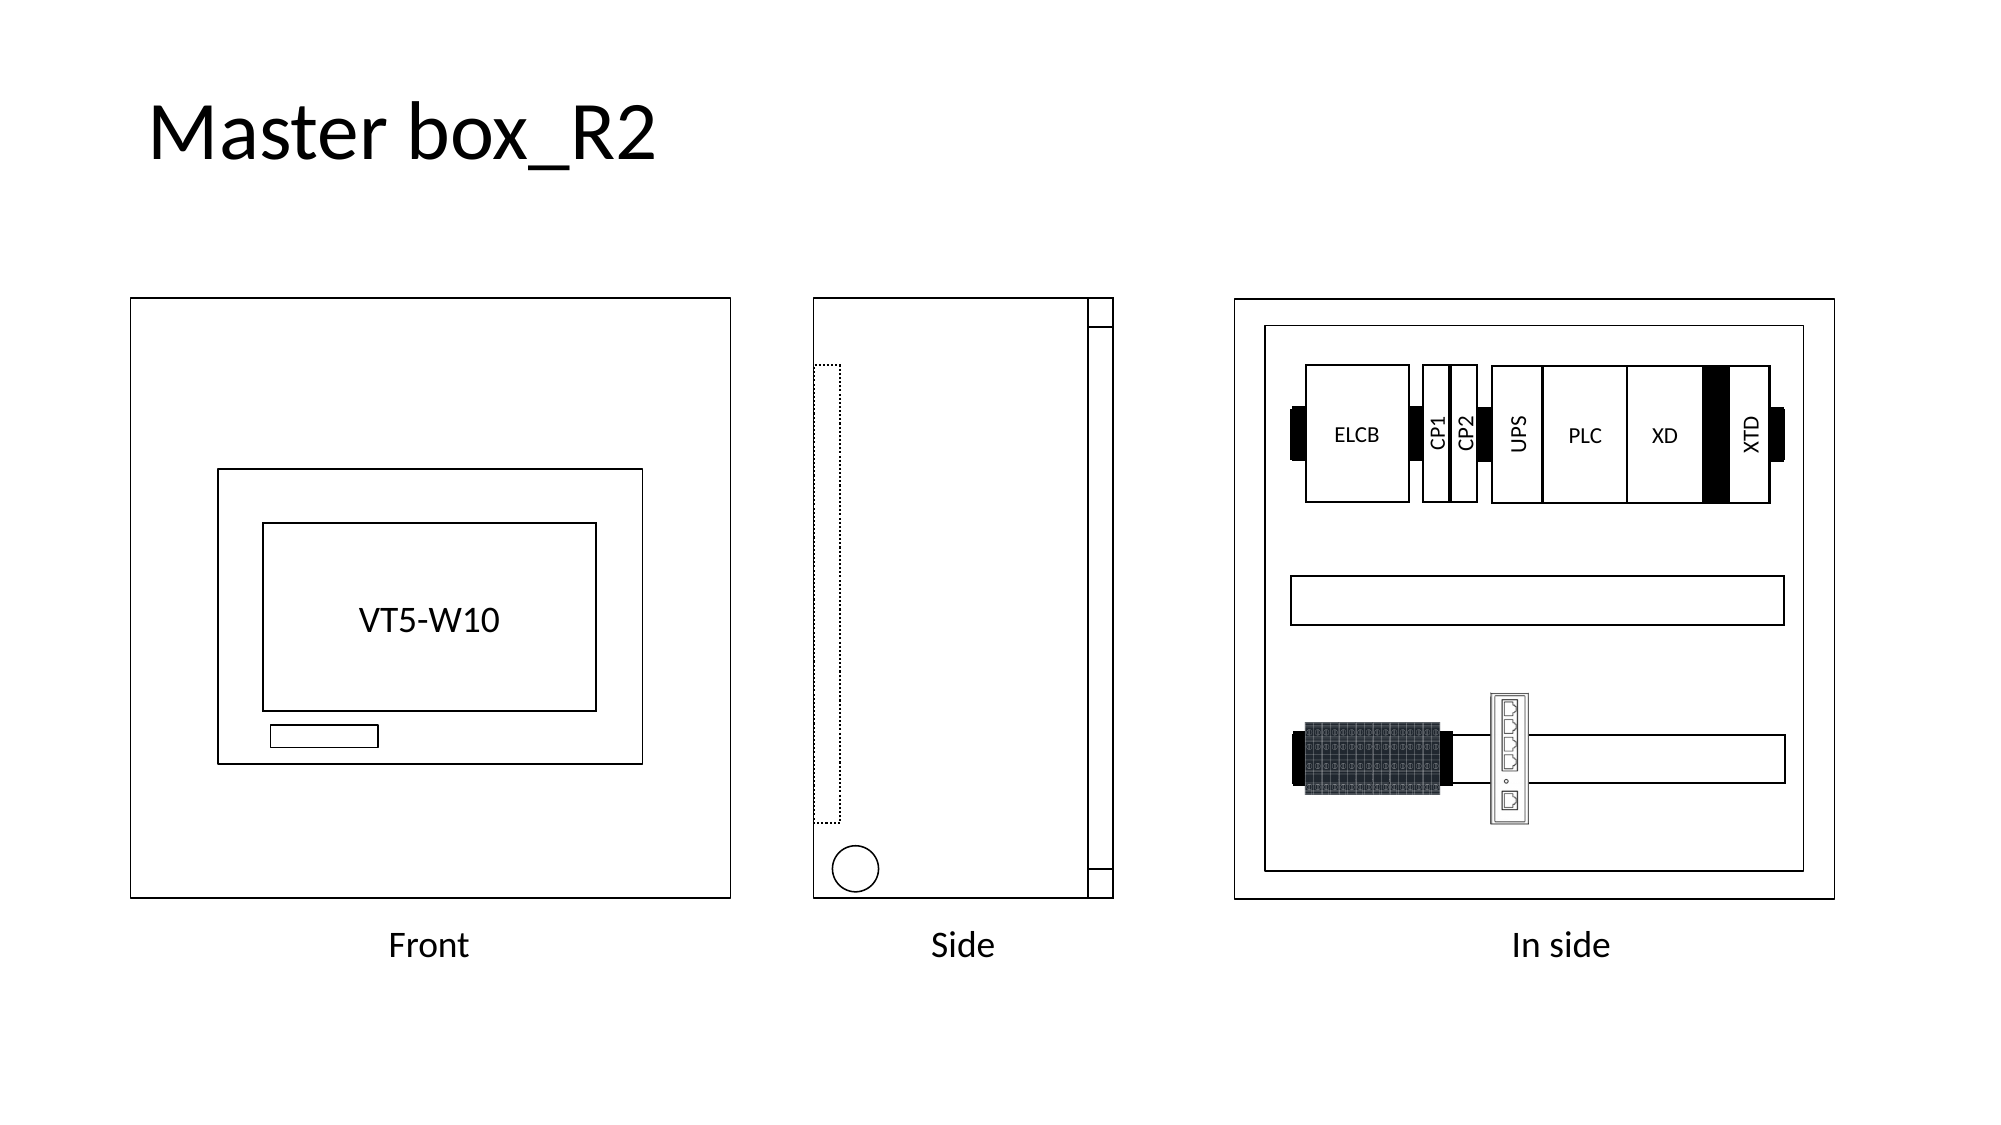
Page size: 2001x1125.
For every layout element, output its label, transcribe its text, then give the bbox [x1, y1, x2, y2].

text_box [1087, 326, 1114, 868]
text_box [1703, 365, 1728, 504]
text_box [1453, 779, 1490, 784]
text_box CP2 [1450, 364, 1478, 503]
text_box [1264, 325, 1804, 871]
text_box [130, 298, 731, 899]
text_box ELCB [1305, 364, 1410, 503]
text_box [1293, 722, 1453, 795]
text_box PLC [1543, 365, 1626, 504]
text_box [1087, 868, 1114, 899]
text_box Front [373, 912, 485, 973]
picture [1443, 693, 1577, 826]
text_box In side [1496, 912, 1627, 972]
text_box [1087, 297, 1114, 326]
text_box [1234, 299, 1835, 900]
text_box Master box_R2 [133, 69, 674, 184]
text_box [1771, 407, 1784, 462]
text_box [218, 468, 643, 765]
text_box XD [1626, 365, 1703, 504]
text_box [832, 845, 879, 892]
text_box [813, 364, 841, 824]
text_box XTD [1728, 365, 1771, 504]
text_box [1478, 407, 1491, 462]
text_box CP1 [1422, 364, 1450, 503]
text_box [1292, 406, 1305, 461]
text_box [1453, 734, 1490, 740]
text_box UPS [1491, 365, 1543, 504]
text_box [1529, 734, 1786, 784]
text_box [1290, 575, 1785, 626]
text_box [1409, 406, 1422, 461]
text_box Side [916, 912, 1011, 973]
text_box [813, 298, 1087, 899]
